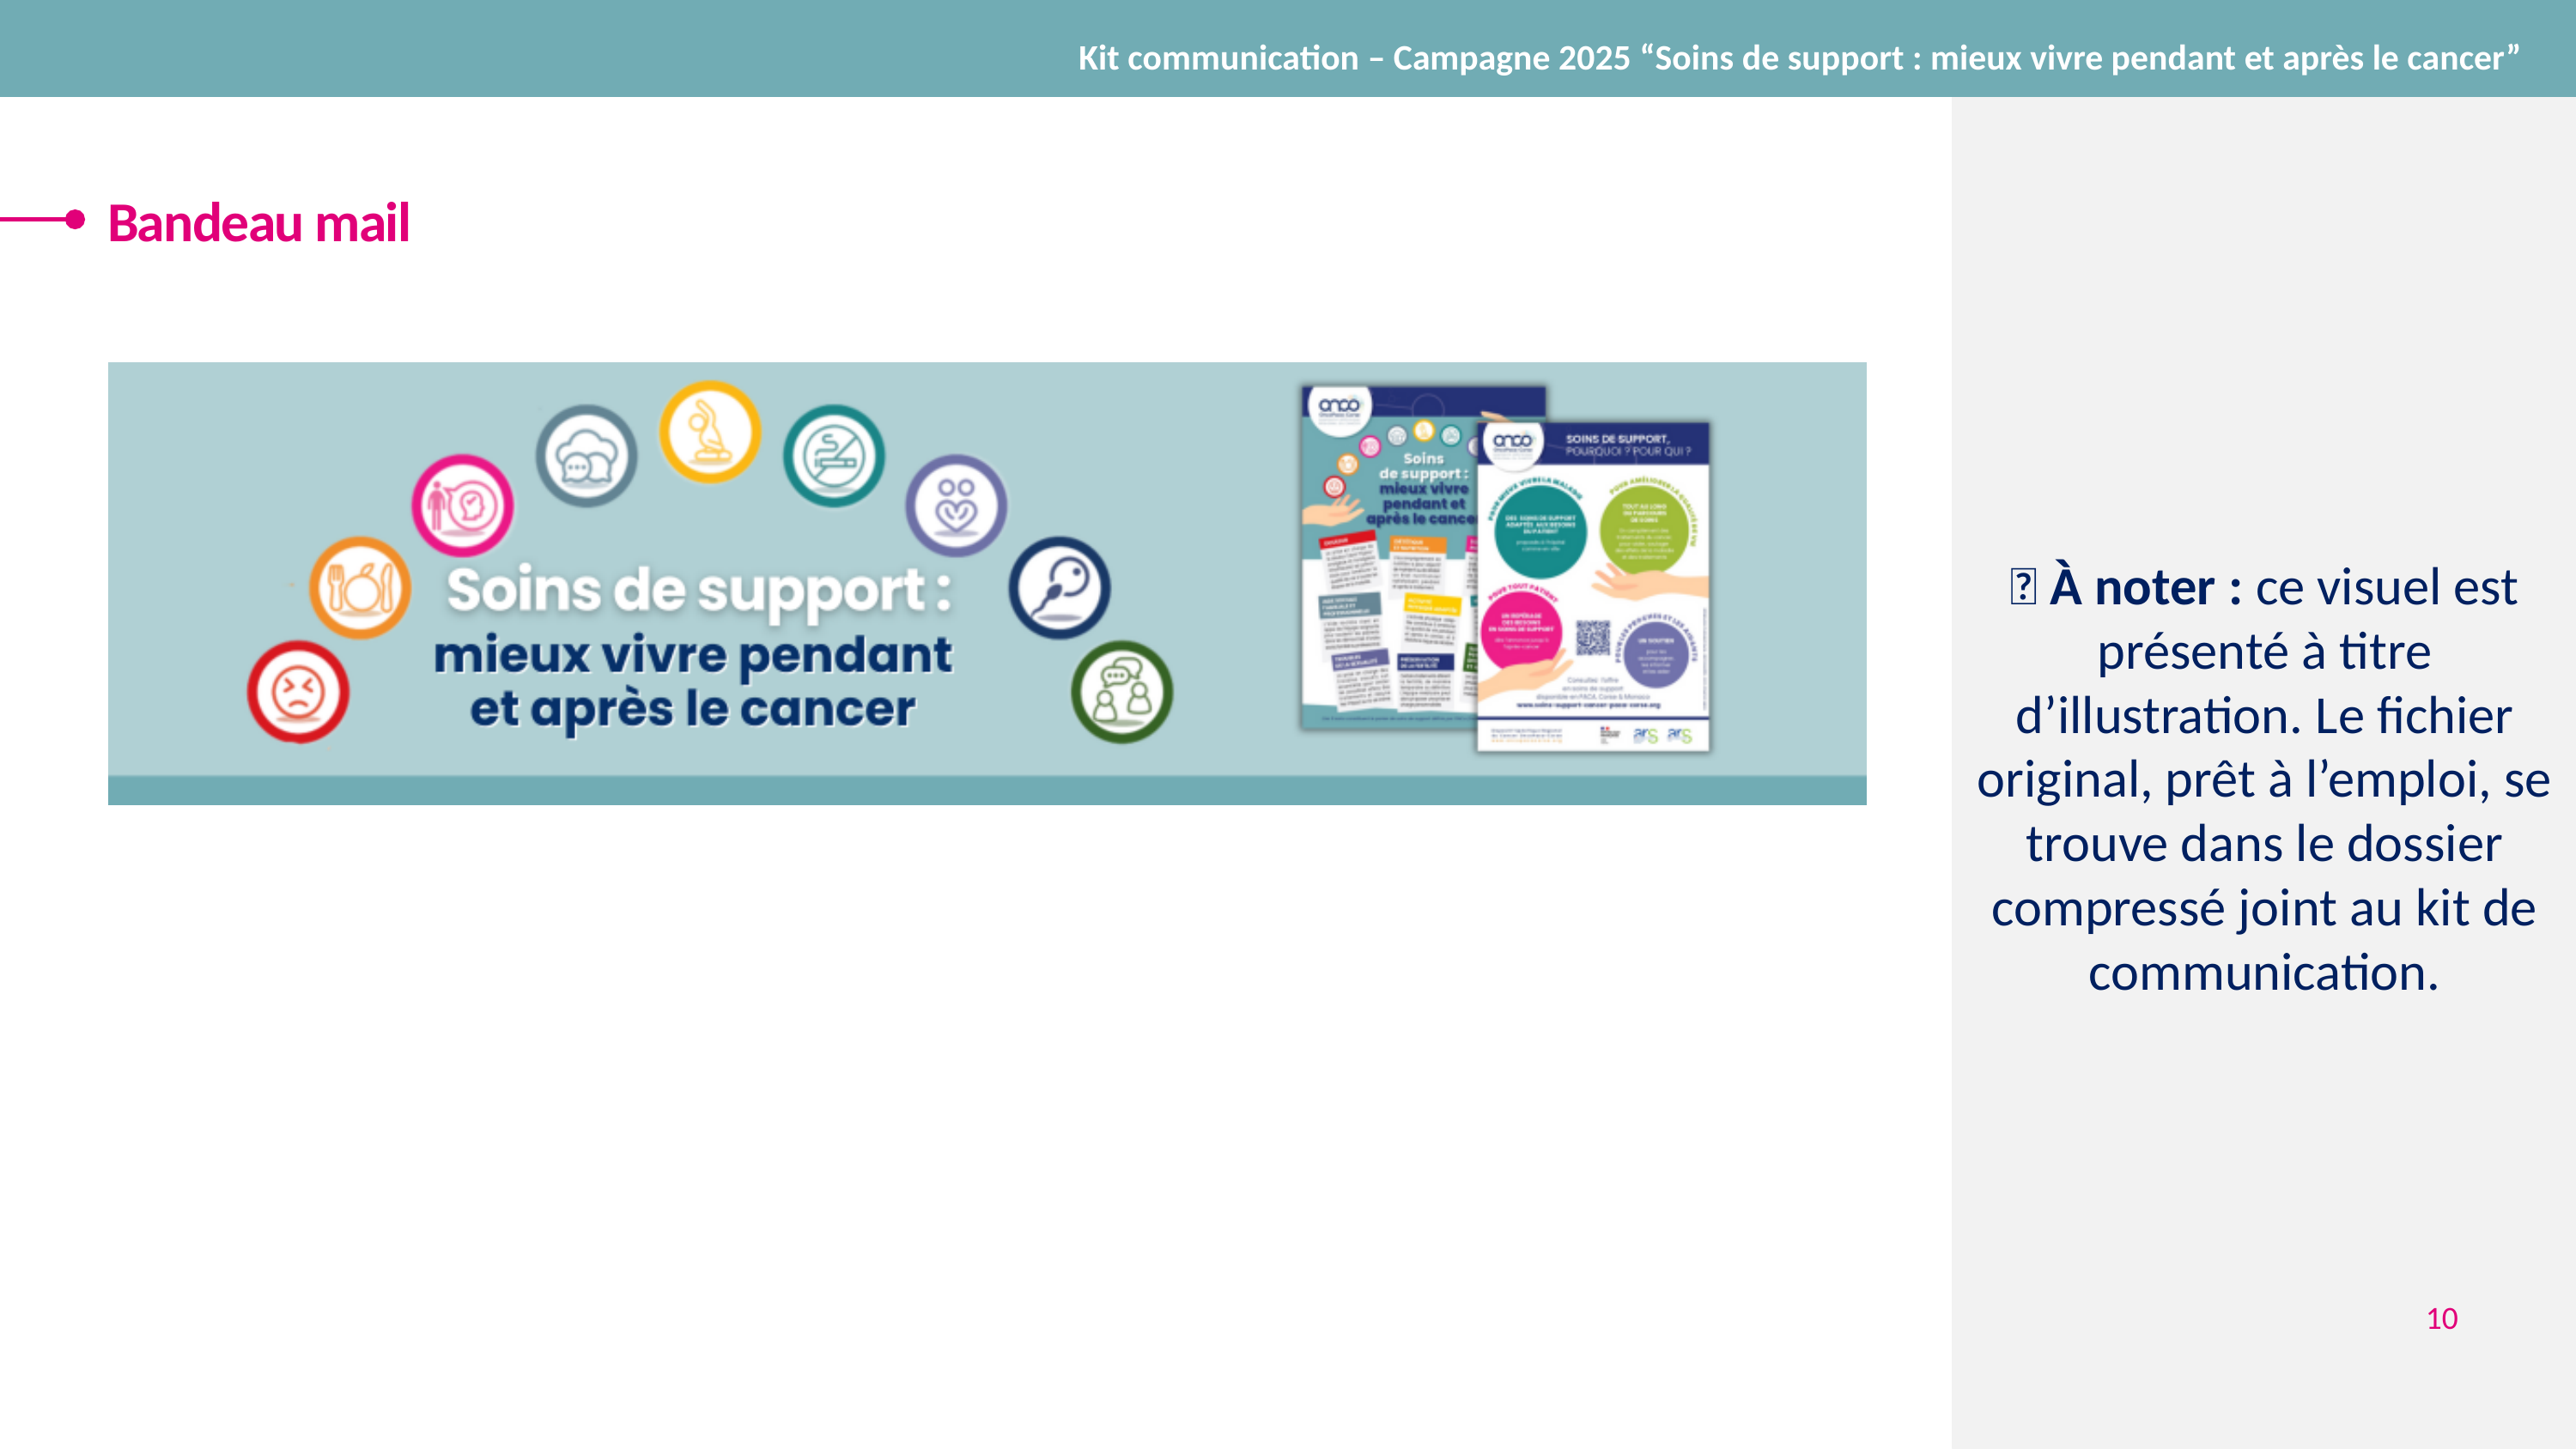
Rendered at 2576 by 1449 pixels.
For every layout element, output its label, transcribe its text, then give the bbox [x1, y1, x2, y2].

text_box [0, 0, 2576, 97]
text_box Bandeau mail [107, 172, 1795, 253]
text_box 10 [2425, 1298, 2458, 1337]
text_box [0, 210, 84, 228]
text_box 🔎 À noter : ce visuel est présenté à titre d’illustration. Le fichier original, prêt à l’emploi, se trouve dans le dossier compressé joint au kit de communication. [1953, 544, 2576, 1008]
picture [107, 362, 1867, 805]
text_box [1952, 106, 2576, 1449]
